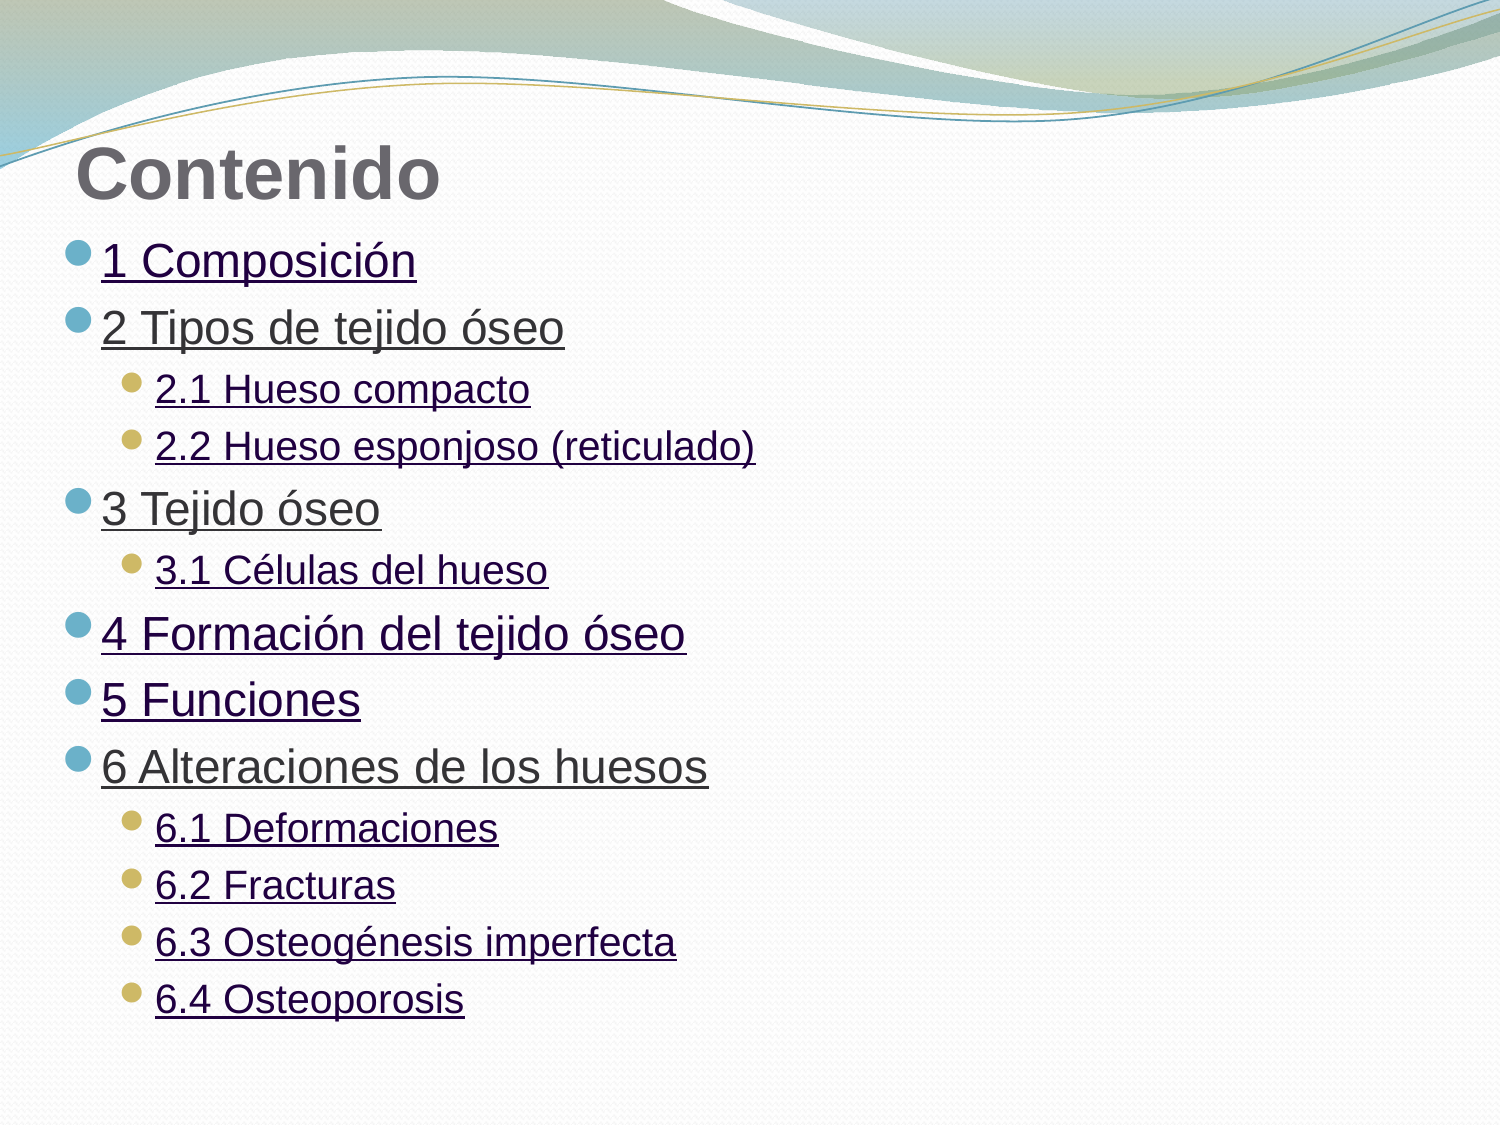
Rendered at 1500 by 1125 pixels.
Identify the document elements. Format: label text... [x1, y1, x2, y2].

title Contenido [75, 115, 1425, 222]
list 1 Composición 2 Tipos de tejido óseo 2.1 Hueso compacto 2.2 Hueso esponjoso (reticulado) 3 Tejido óseo 3.1 Células del hueso 4 Formación del tejido óseo 5 Funciones 6 Alteraciones de los huesos 6.1 Deformaciones 6.2 Fracturas 6.3 Osteogénesis imperfecta 6.4 Osteoporosis [46, 222, 1500, 1038]
